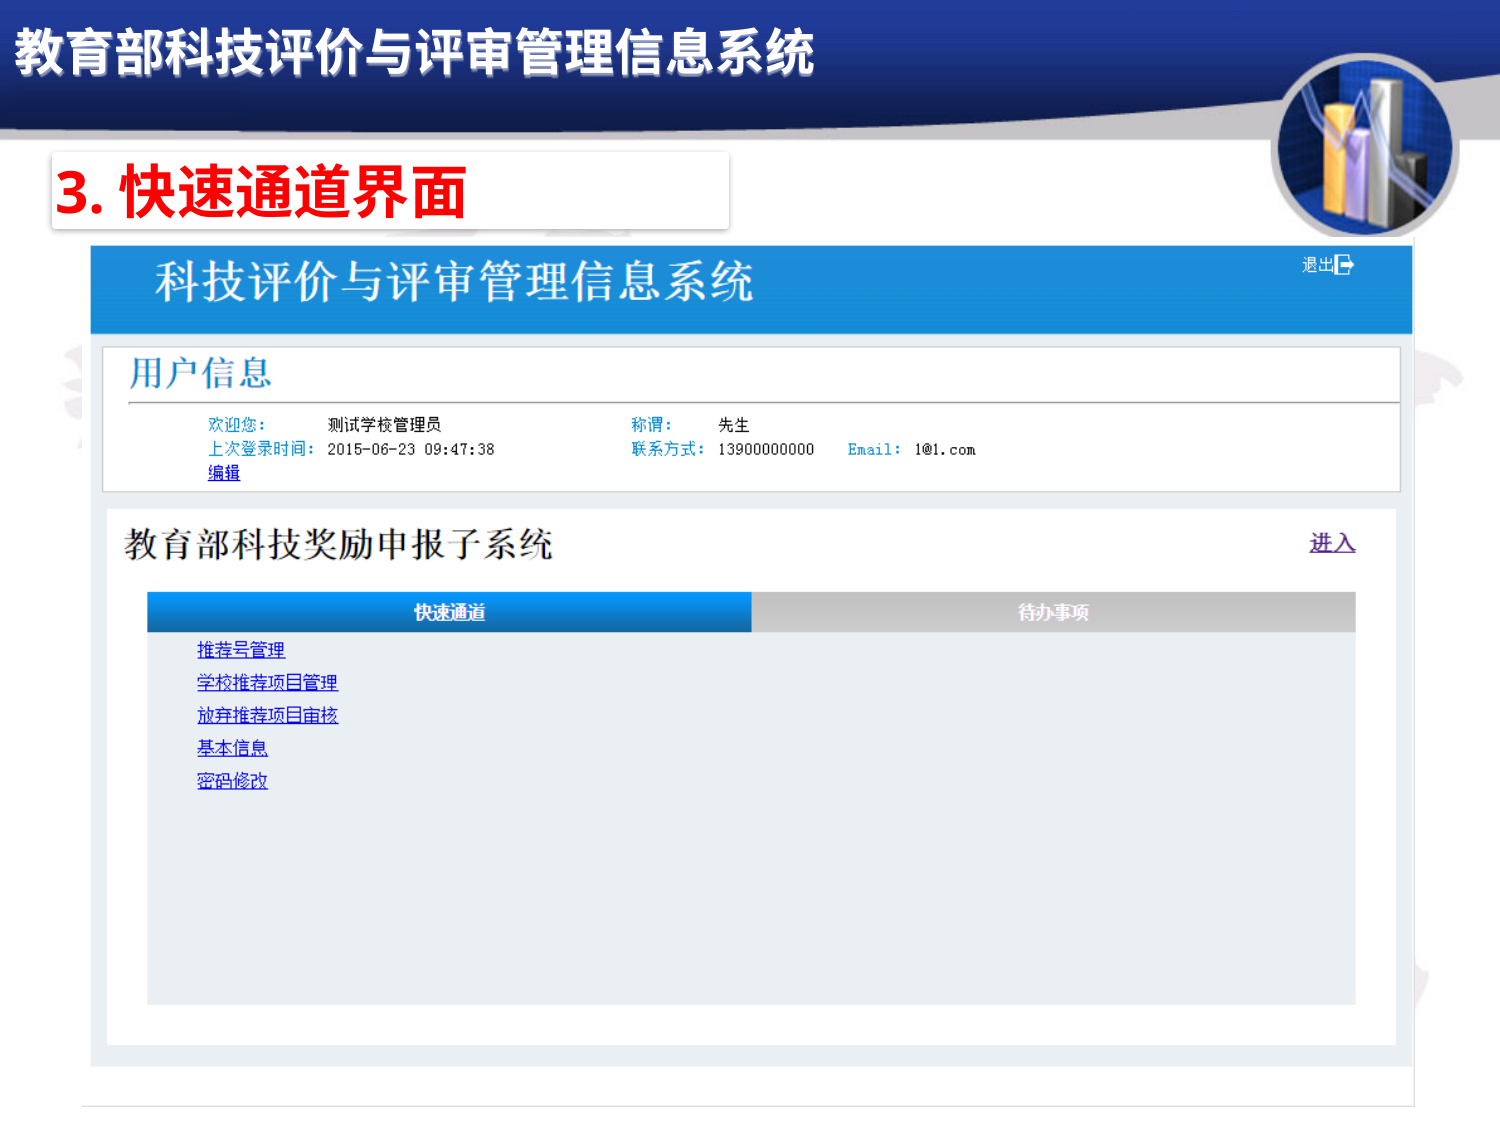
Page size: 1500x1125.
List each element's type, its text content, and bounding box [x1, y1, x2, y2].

text_box 3.快速通道界面 [52, 152, 729, 229]
picture [0, 1, 1500, 1125]
